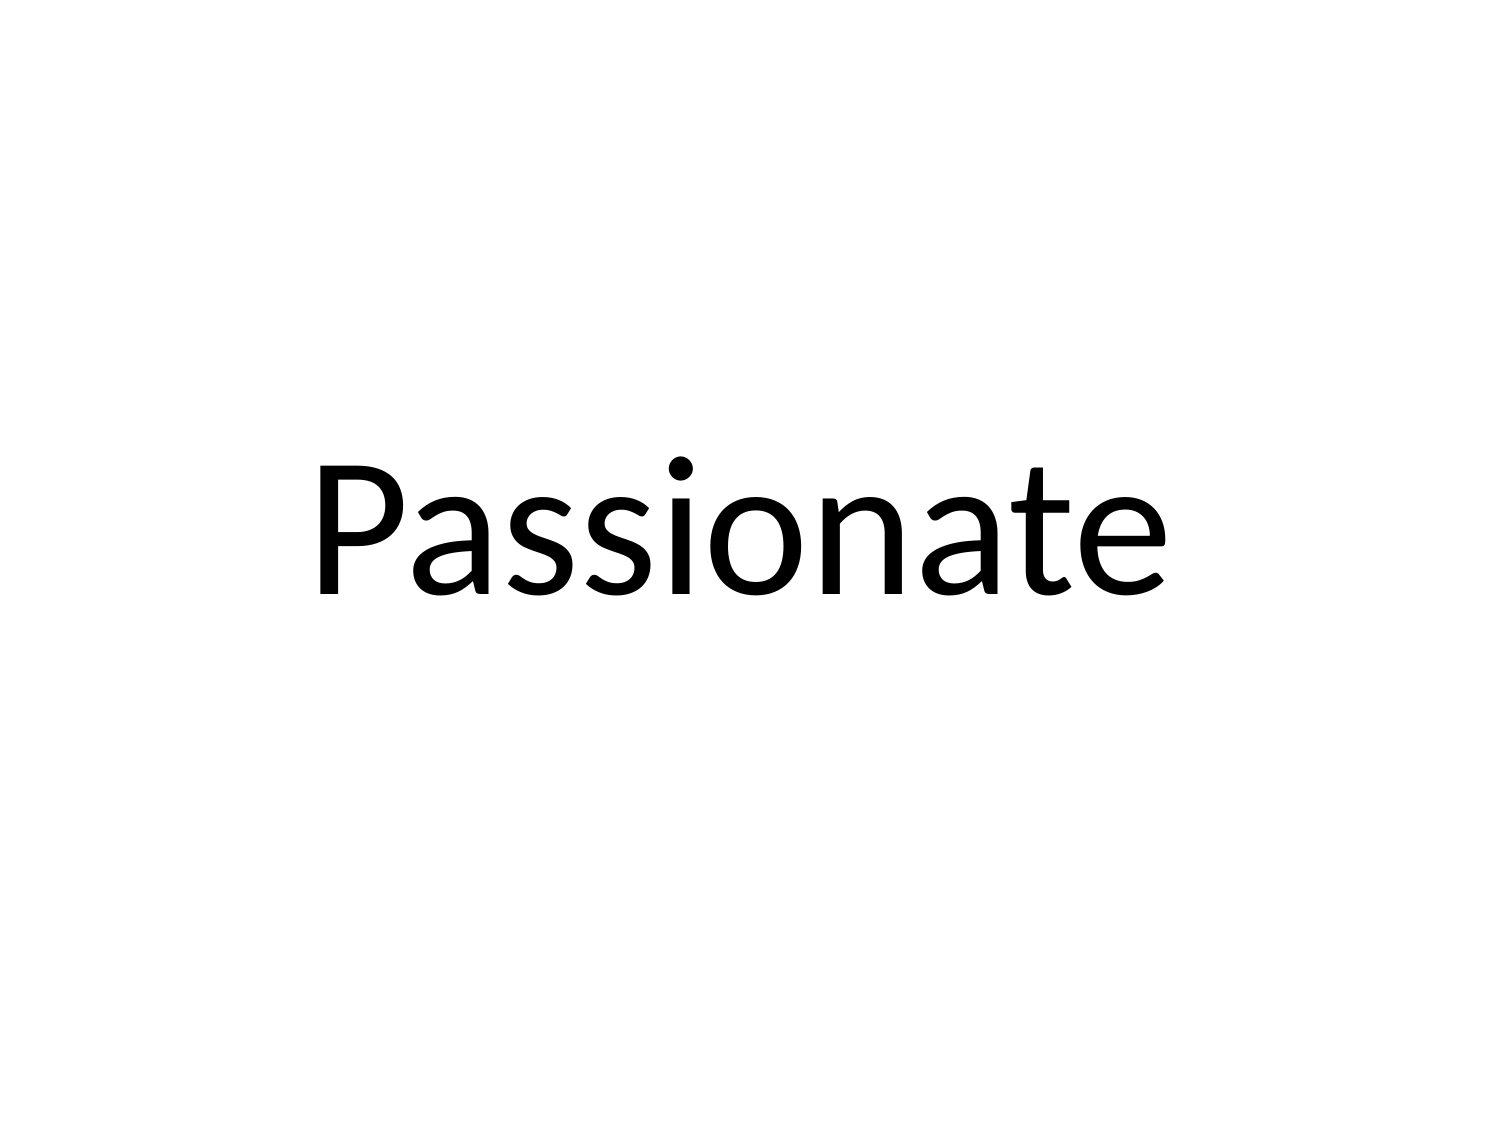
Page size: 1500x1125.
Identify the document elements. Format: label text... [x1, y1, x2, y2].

title Passionate [64, 420, 1415, 609]
